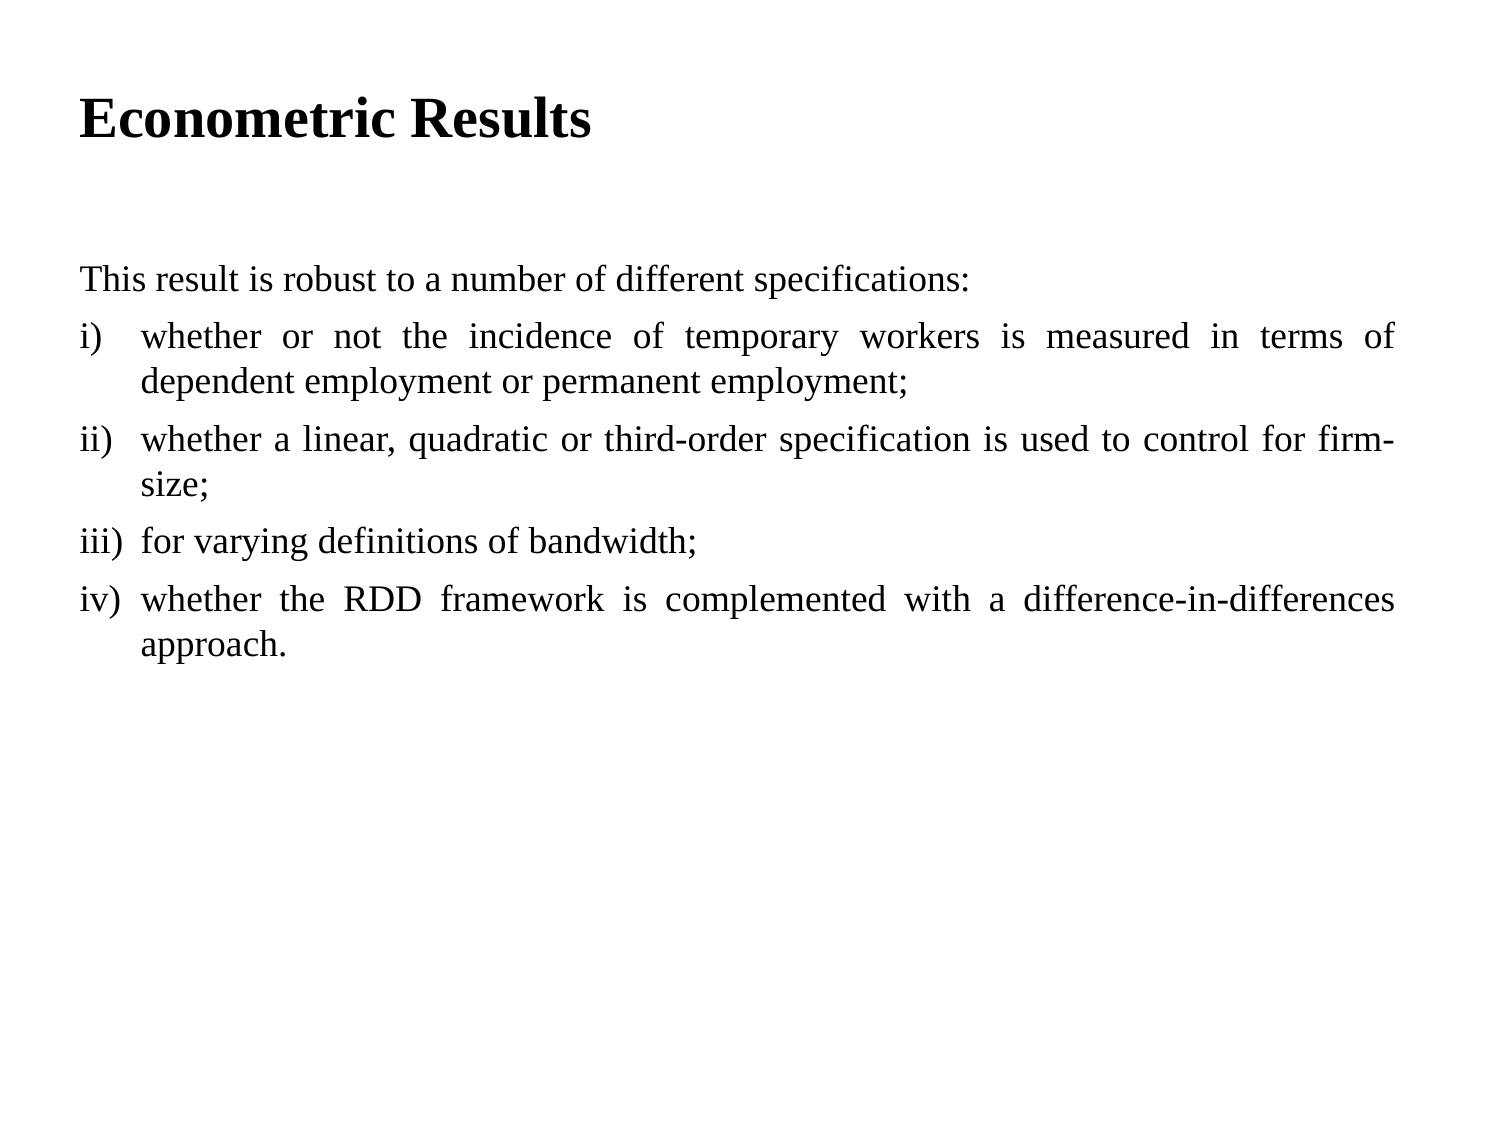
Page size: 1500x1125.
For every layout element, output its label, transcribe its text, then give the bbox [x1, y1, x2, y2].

text_box This result is robust to a number of different specifications: whether or not the incidence of temporary workers is measured in terms of dependent employment or permanent employment; whether a linear, quadratic or third-order specification is used to control for firm-size; for varying definitions of bandwidth; whether the RDD framework is complemented with a difference-in-differences approach. [64, 246, 1412, 672]
text_box Econometric Results [64, 54, 1447, 173]
